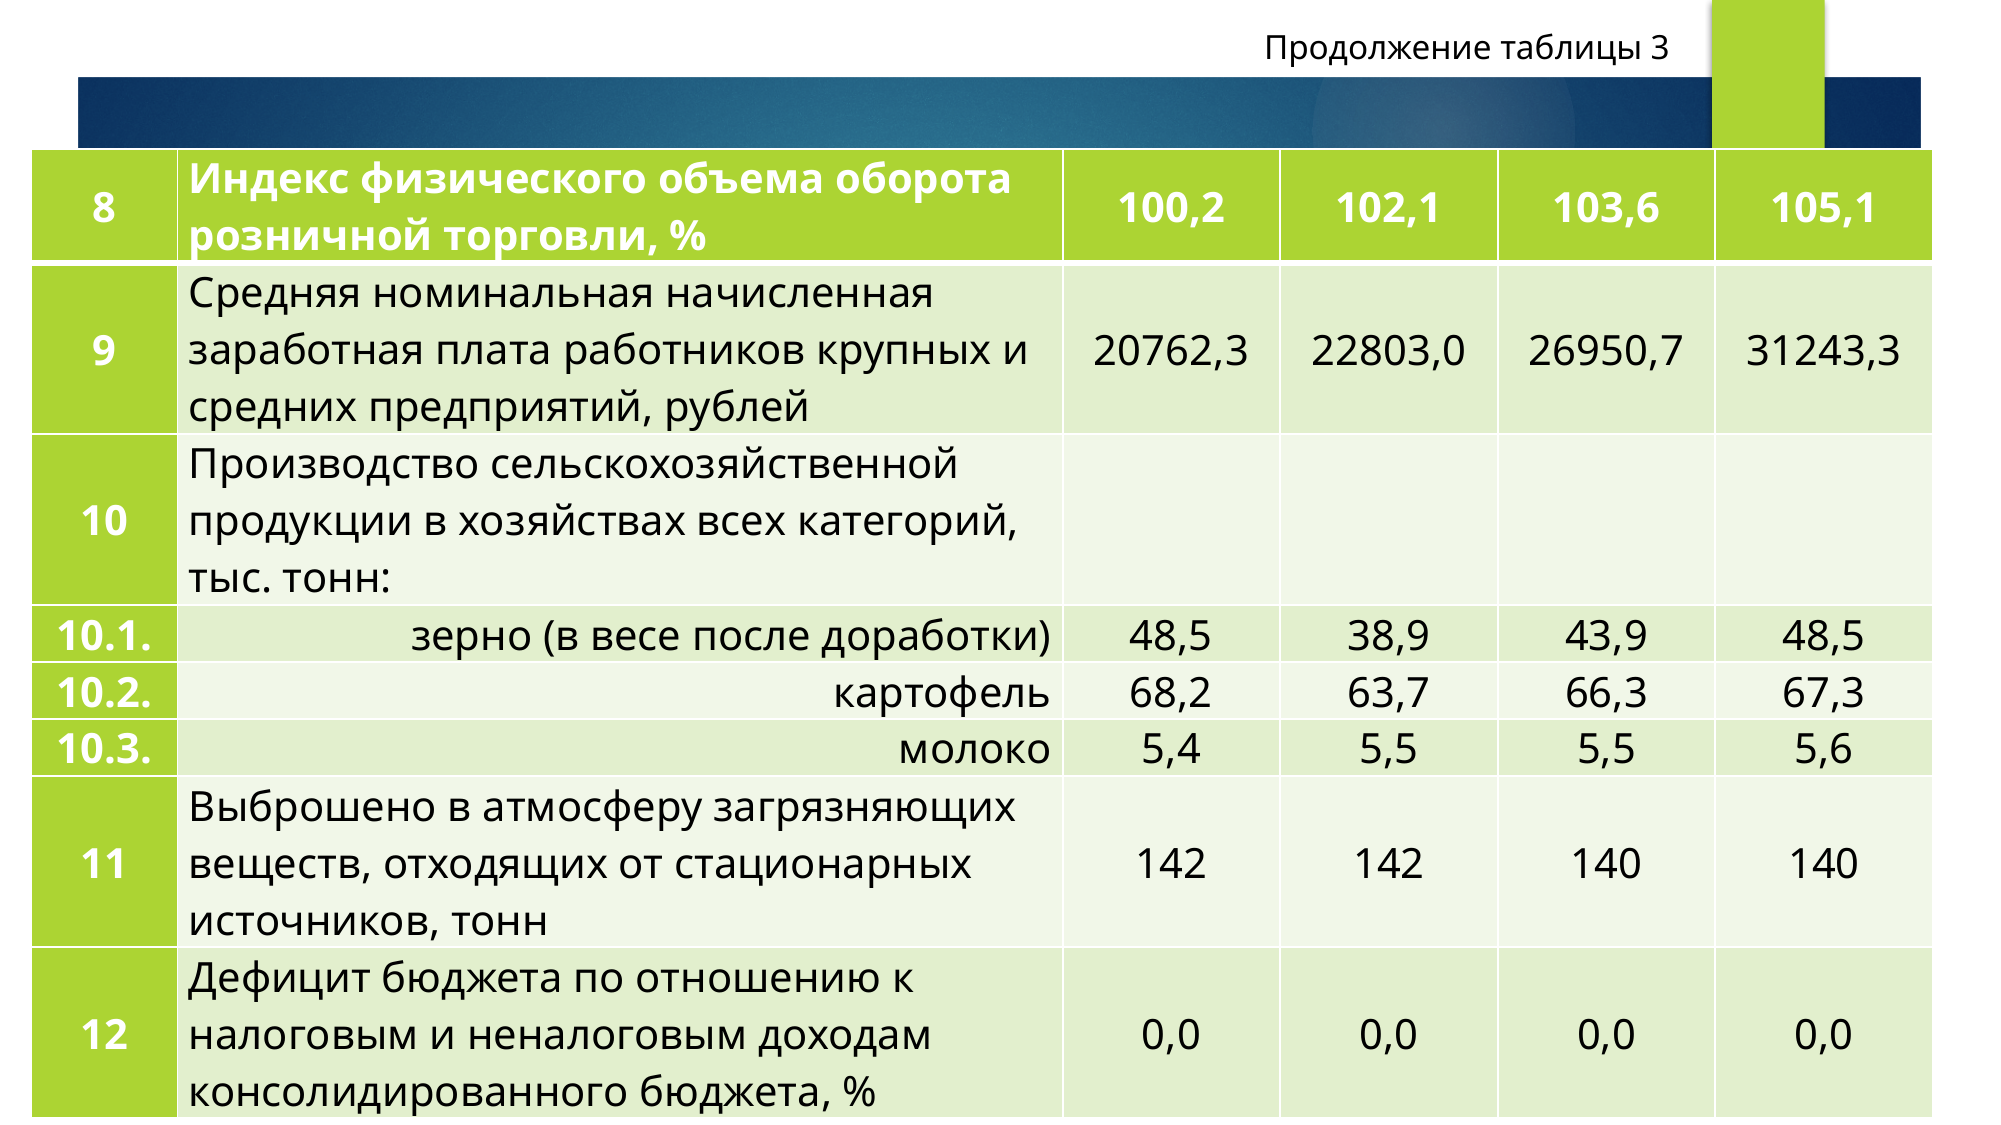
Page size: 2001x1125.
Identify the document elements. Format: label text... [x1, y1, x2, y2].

table_cell 38,9 [1281, 606, 1497, 661]
table_cell 11 [32, 777, 177, 946]
table_cell 66,3 [1499, 663, 1714, 718]
table_cell 142 [1281, 777, 1497, 946]
table_header 103,6 [1499, 150, 1714, 260]
table_cell 5,6 [1716, 720, 1932, 775]
table_cell 26950,7 [1499, 266, 1714, 433]
table_header 105,1 [1716, 150, 1932, 260]
table_cell 43,9 [1499, 606, 1714, 661]
table_cell [1281, 435, 1497, 604]
table_cell 63,7 [1281, 663, 1497, 718]
table_cell 0,0 [1499, 948, 1714, 1117]
table_cell 10.1. [32, 606, 177, 661]
table_header 100,2 [1064, 150, 1279, 260]
table_cell Выброшено в атмосферу загрязняющих веществ, отходящих от стационарных источников, тонн [178, 777, 1062, 946]
table_cell Средняя номинальная начисленная заработная плата работников крупных и средних предприятий, рублей [178, 266, 1062, 433]
table_cell [1064, 435, 1279, 604]
table_cell 9 [32, 266, 177, 433]
table_cell 0,0 [1064, 948, 1279, 1117]
table_cell 10 [32, 435, 177, 604]
table_cell 5,5 [1499, 720, 1714, 775]
table_cell молоко [178, 720, 1062, 775]
table_cell Дефицит бюджета по отношению к налоговым и неналоговым доходам консолидированного бюджета, % [178, 948, 1062, 1117]
table_cell [1716, 435, 1932, 604]
table_header 102,1 [1281, 150, 1497, 260]
table_cell 140 [1716, 777, 1932, 946]
table_cell 5,4 [1064, 720, 1279, 775]
table_header Индекс физического объема оборота розничной торговли, % [178, 150, 1062, 260]
table_cell 22803,0 [1281, 266, 1497, 433]
table_cell зерно (в весе после доработки) [178, 606, 1062, 661]
table_cell 0,0 [1281, 948, 1497, 1117]
table_cell 140 [1499, 777, 1714, 946]
table_cell 0,0 [1716, 948, 1932, 1117]
table_cell 5,5 [1281, 720, 1497, 775]
table_cell 20762,3 [1064, 266, 1279, 433]
table_cell 142 [1064, 777, 1279, 946]
table_cell 68,2 [1064, 663, 1279, 718]
table_cell 10.3. [32, 720, 177, 775]
table_header 8 [32, 150, 177, 260]
text_box Продолжение таблицы 3 [1047, 19, 1686, 74]
table_cell 10.2. [32, 663, 177, 718]
table_cell 12 [32, 948, 177, 1117]
table_cell 48,5 [1064, 606, 1279, 661]
table_cell картофель [178, 663, 1062, 718]
table_cell 67,3 [1716, 663, 1932, 718]
table_cell 31243,3 [1716, 266, 1932, 433]
table_cell Производство сельскохозяйственной продукции в хозяйствах всех категорий, тыс. тонн: [178, 435, 1062, 604]
table_cell [1499, 435, 1714, 604]
table_cell 48,5 [1716, 606, 1932, 661]
